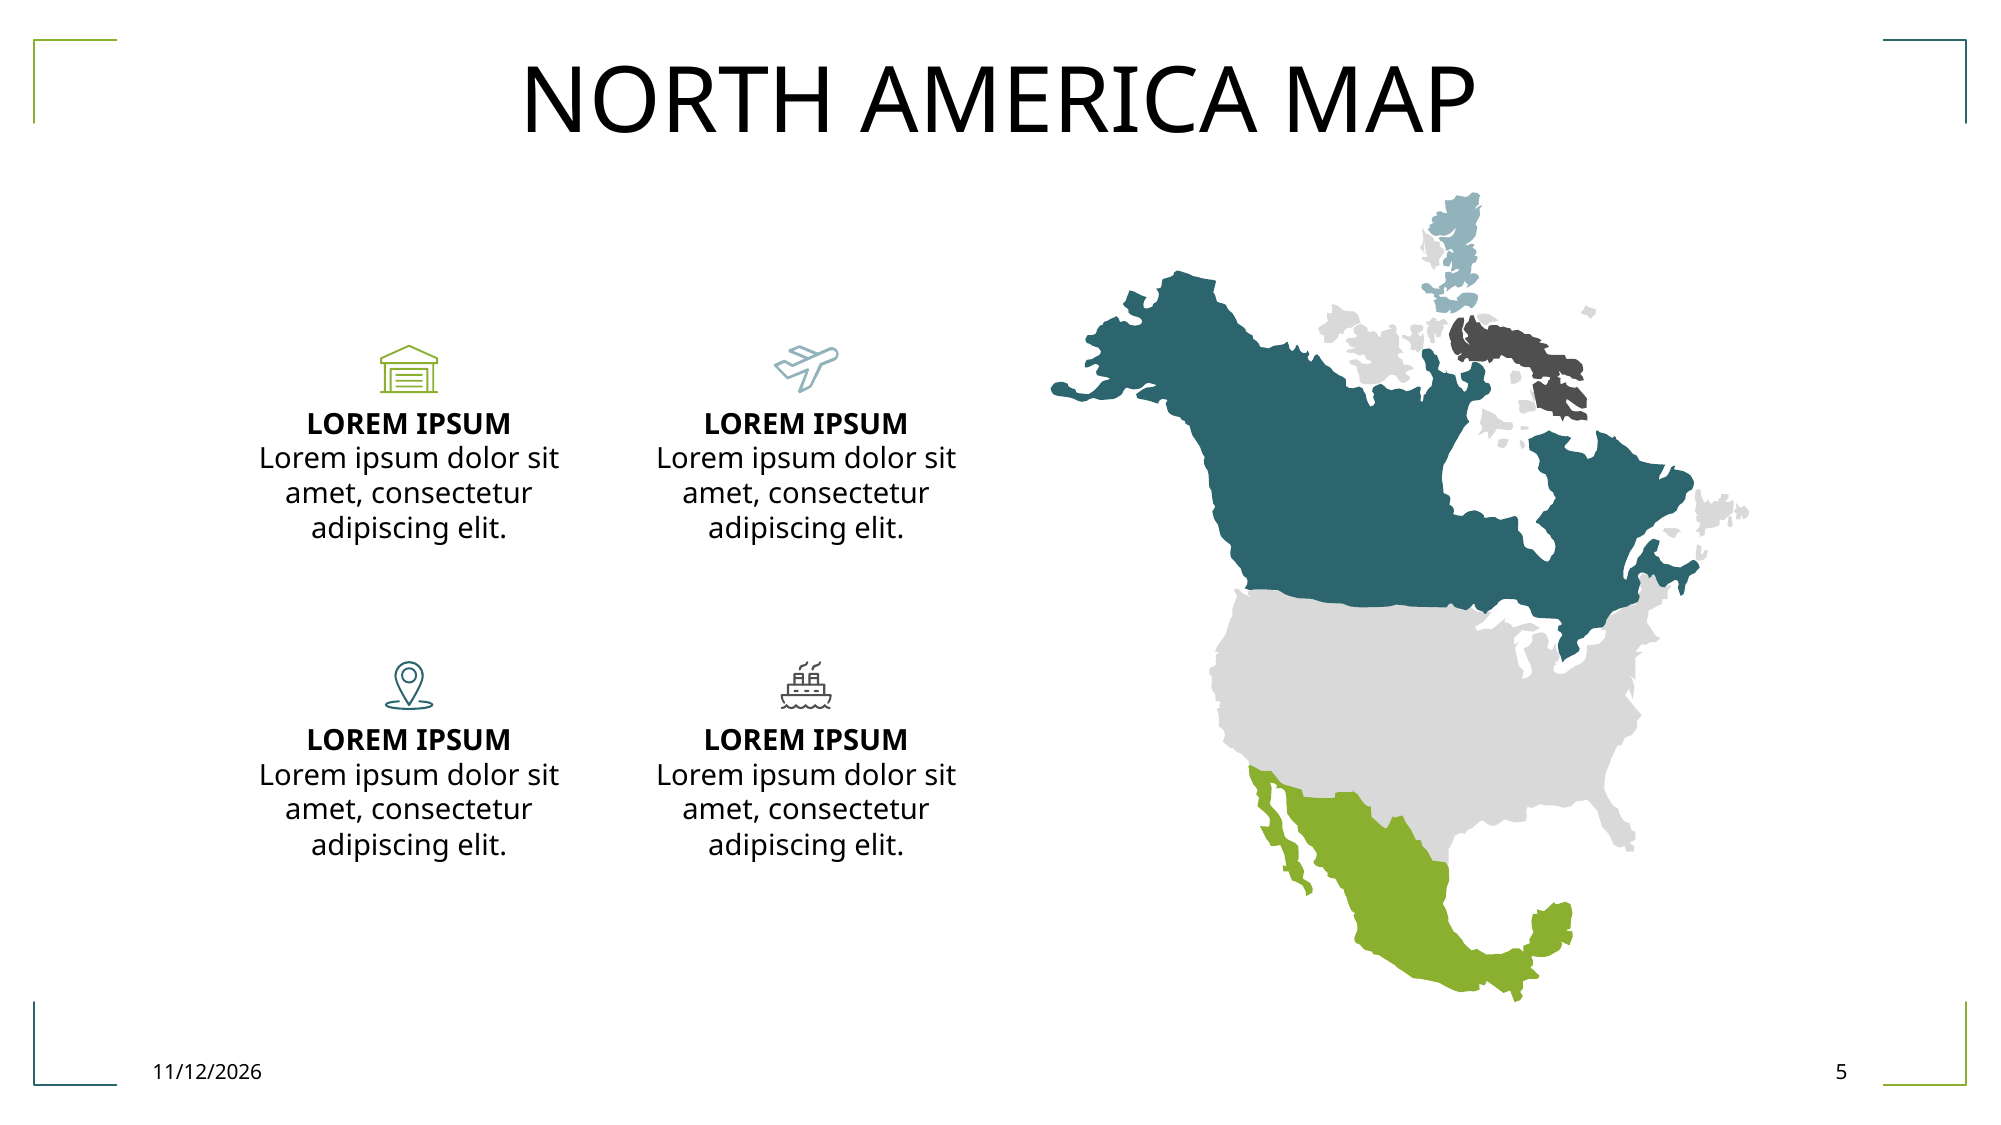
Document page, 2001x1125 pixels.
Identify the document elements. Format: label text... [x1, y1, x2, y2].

text_box [1882, 39, 1967, 124]
text_box [1882, 1001, 1967, 1086]
text_box NORTH AMERICA MAP [116, 41, 1884, 152]
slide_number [137, 1042, 588, 1103]
text_box [33, 39, 118, 124]
text_box [33, 1001, 118, 1086]
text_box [250, 192, 1750, 1003]
slide_number 5 [1412, 1042, 1863, 1103]
